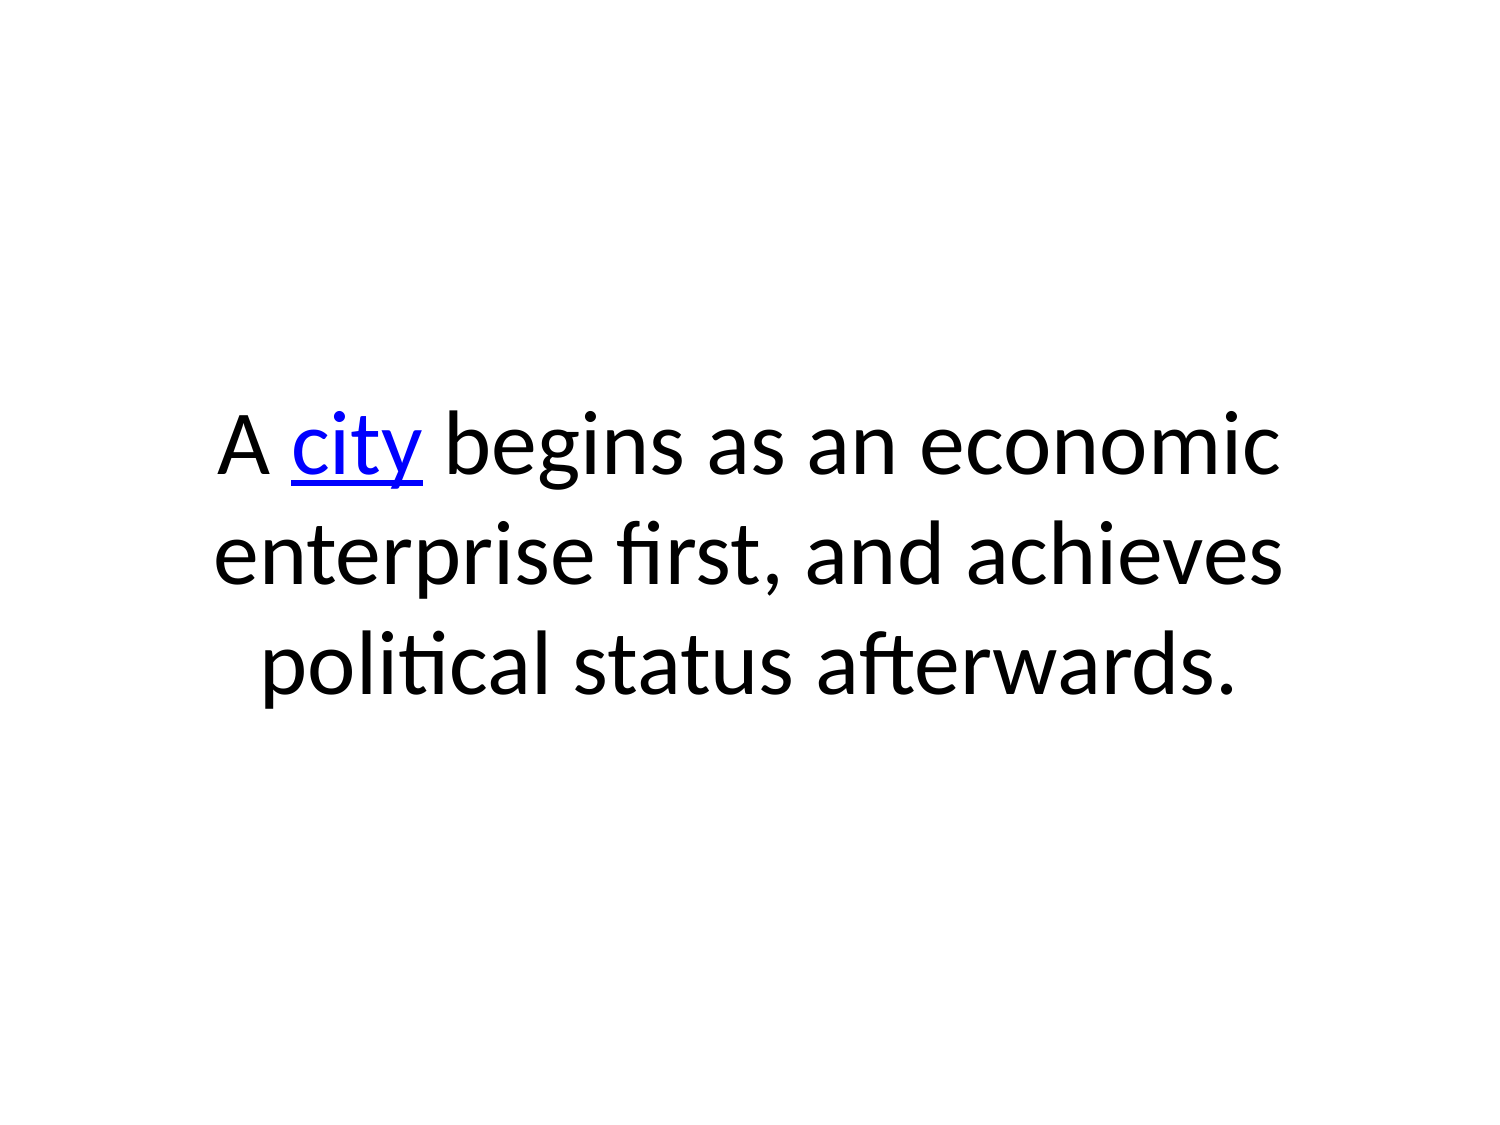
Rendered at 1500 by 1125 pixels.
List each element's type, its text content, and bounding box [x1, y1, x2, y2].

title A city begins as an economic enterprise first, and achieves political status afterwards. [74, 44, 1426, 1051]
